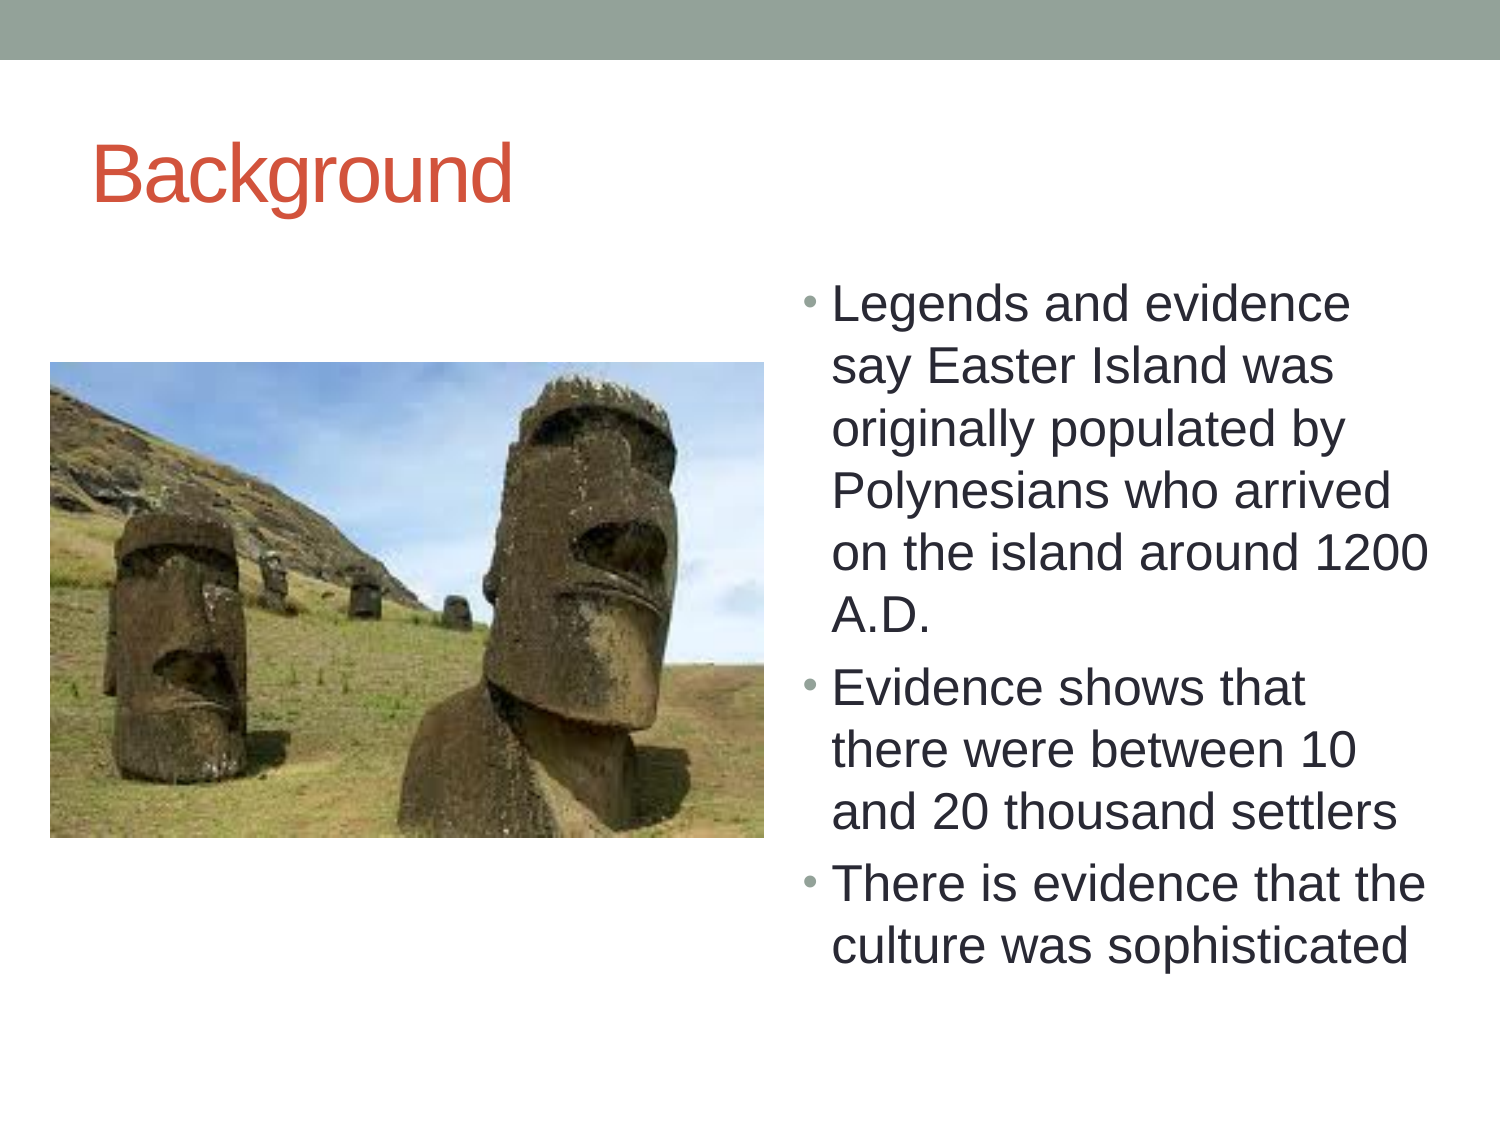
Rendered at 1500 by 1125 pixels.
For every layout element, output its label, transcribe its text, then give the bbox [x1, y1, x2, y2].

picture [49, 362, 765, 838]
title Background [75, 87, 1425, 250]
text_box [25, 0, 317, 114]
list Legends and evidence say Easter Island was originally populated by Polynesians who arrived on the island around 1200 A.D. Evidence shows that there were between 10 and 20 thousand settlers There is evidence that the culture was sophisticated [787, 262, 1451, 1006]
